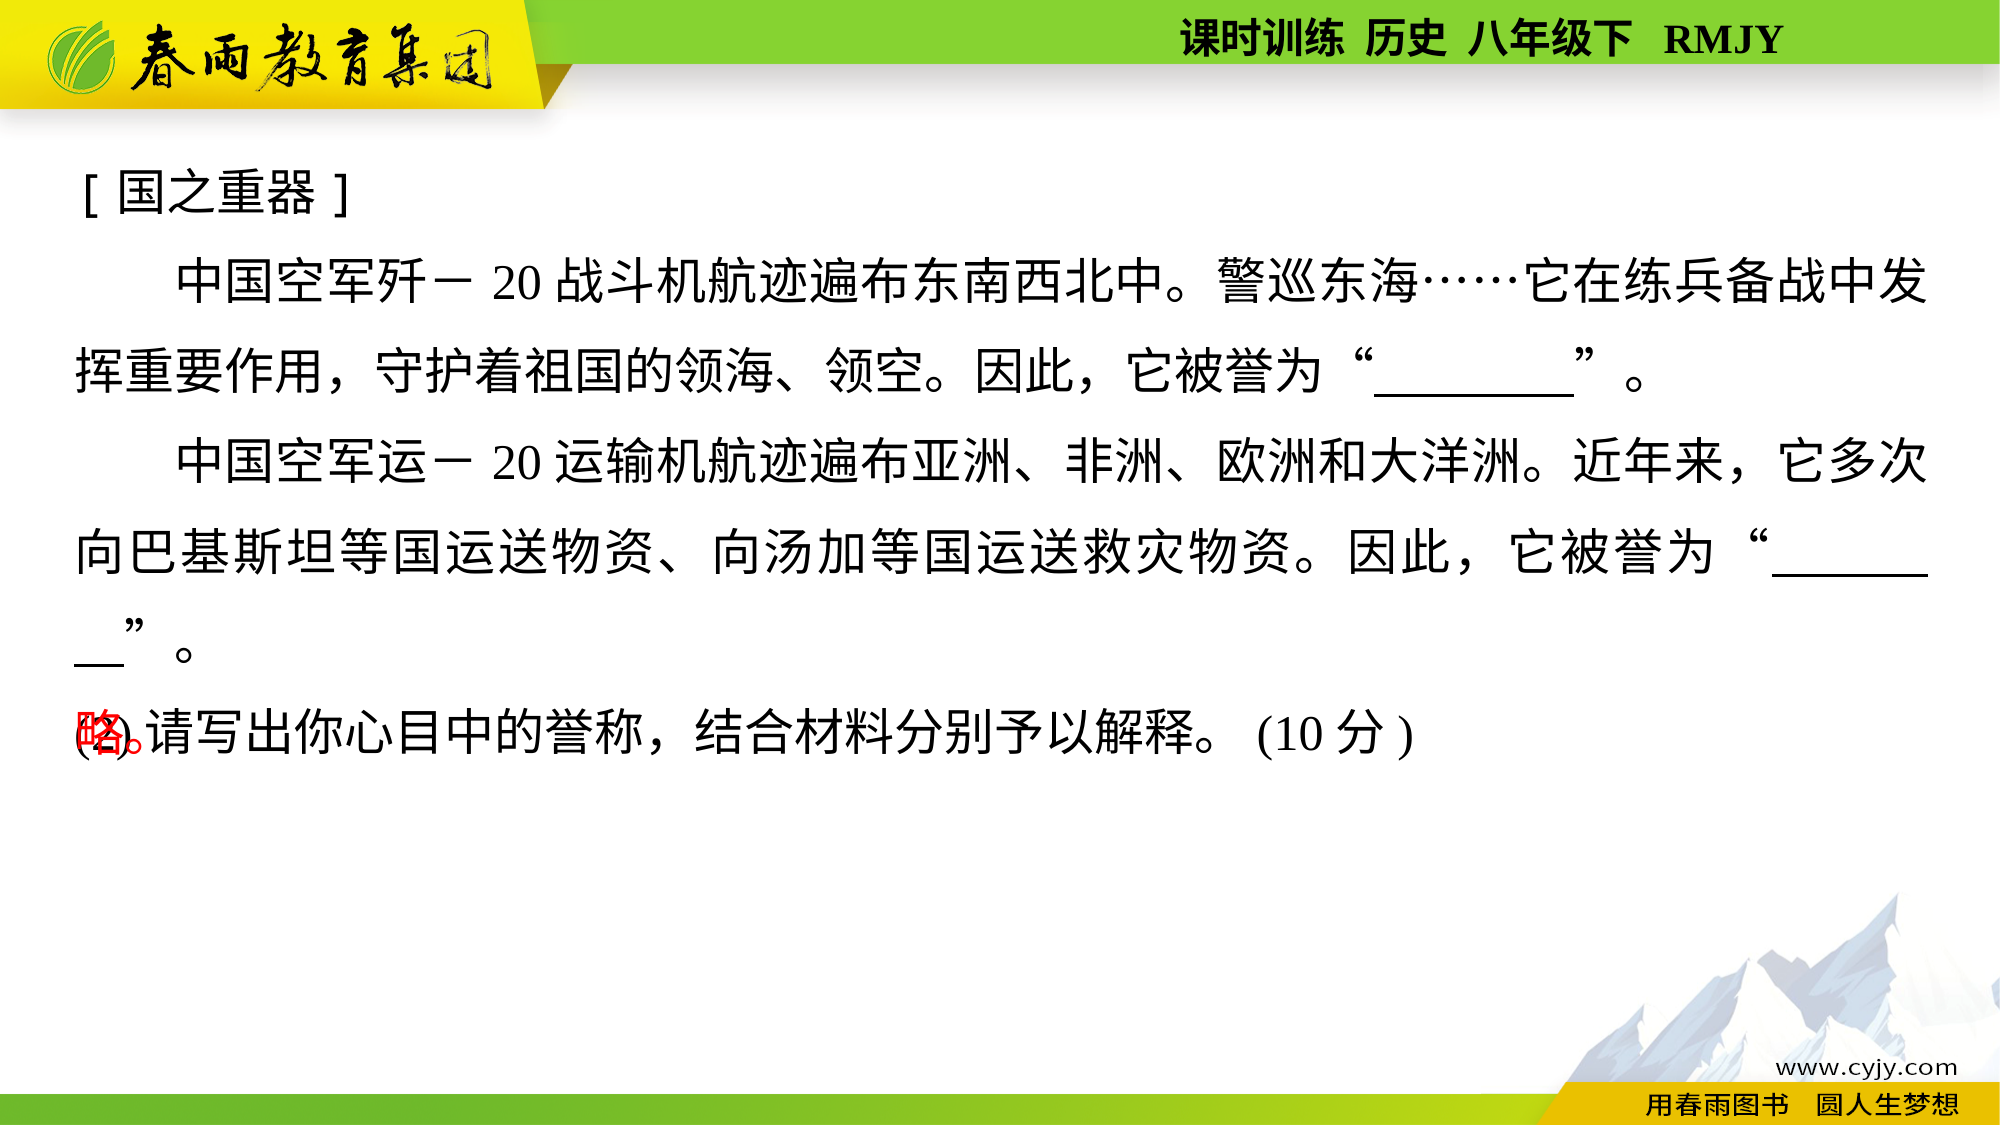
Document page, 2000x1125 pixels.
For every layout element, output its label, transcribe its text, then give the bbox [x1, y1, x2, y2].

list [国之重器] 中国空军歼－20战斗机航迹遍布东南西北中。警巡东海……它在练兵备战中发挥重要作用，守护着祖国的领海、领空。因此，它被誉为“ ”。 中国空军运－20运输机航迹遍布亚洲、非洲、欧洲和大洋洲。近年来，它多次向巴基斯坦等国运送物资、向汤加等国运送救灾物资。因此，它被誉为“ ”。 (2)请写出你心目中的誉称，结合材料分别予以解释。(10分) [59, 122, 1944, 664]
text_box 略。 [59, 664, 1944, 770]
picture [0, 0, 2000, 1125]
